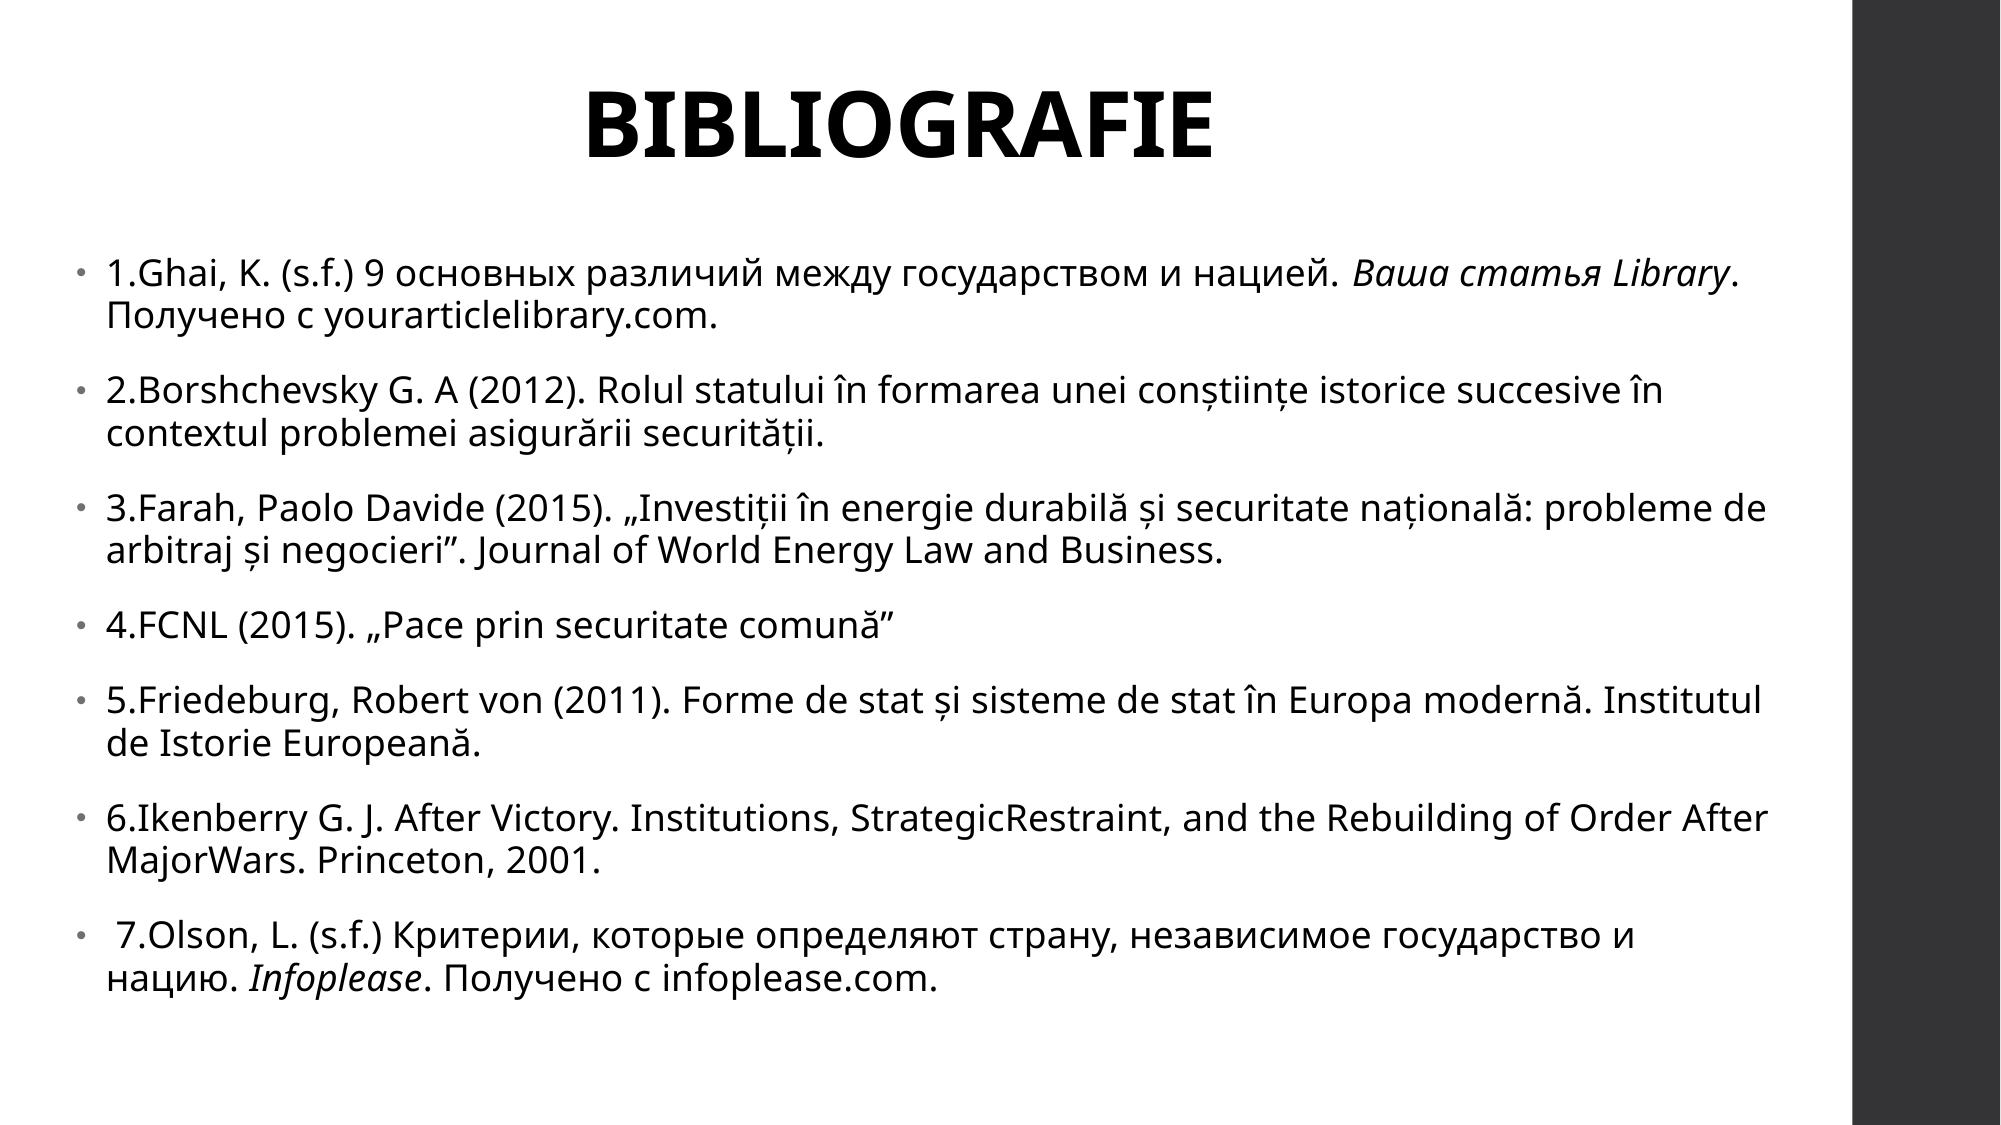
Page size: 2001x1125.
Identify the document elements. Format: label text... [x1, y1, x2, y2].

title BIBLIOGRAFIE [92, 48, 1683, 185]
list 1.Ghai, K. (s.f.) 9 основных различий между государством и нацией. Ваша статья Library. Получено с yourarticlelibrary.com. 2.Borshchevsky G. A (2012). Rolul statului în formarea unei conștiințe istorice succesive în contextul problemei asigurării securității. 3.Farah, Paolo Davide (2015). „Investiții în energie durabilă și securitate națională: probleme de arbitraj și negocieri”. Journal of World Energy Law and Business. 4.FCNL (2015). „Pace prin securitate comună” 5.Friedeburg, Robert von (2011). Forme de stat și sisteme de stat în Europa modernă. Institutul de Istorie Europeană. 6.Ikenberry G. J. After Victory. Institutions, StrategicRestraint, and the Rebuilding of Order After MajorWars. Princeton, 2001. 7.Olson, L. (s.f.) Критерии, которые определяют страну, независимое государство и нацию. Infoplease. Получено с infoplease.com. [61, 245, 1807, 1014]
